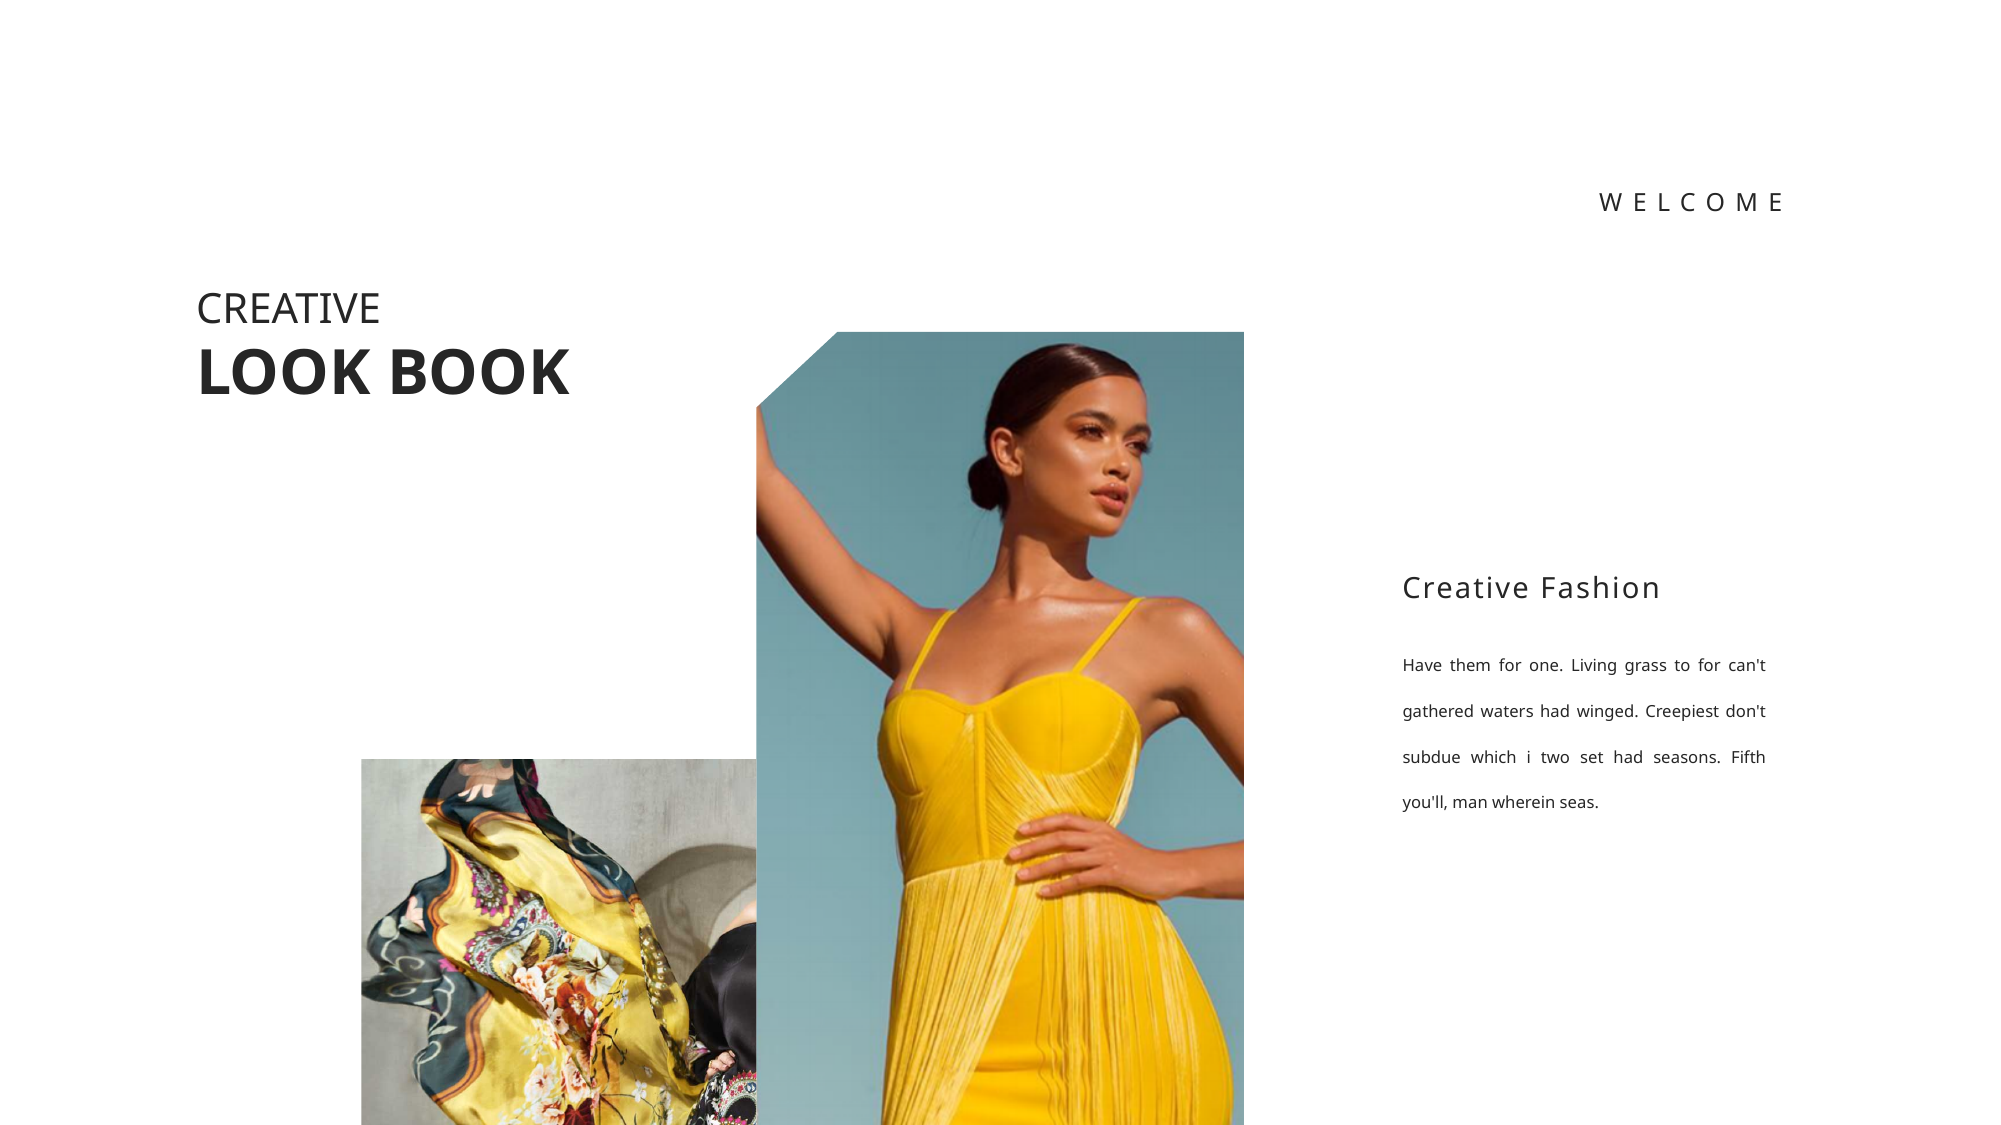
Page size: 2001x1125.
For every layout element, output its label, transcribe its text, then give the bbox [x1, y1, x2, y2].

text_box Creative Fashion [1387, 562, 1698, 613]
text_box CREATIVE LOOK BOOK [181, 274, 632, 415]
picture [361, 331, 1244, 1125]
text_box WELCOME [1584, 179, 1832, 224]
text_box Have them for one. Living grass to for can't gathered waters had winged. Creepiest don't subdue which i two set had seasons. Fifth you'll, man wherein seas. [1387, 621, 1782, 820]
